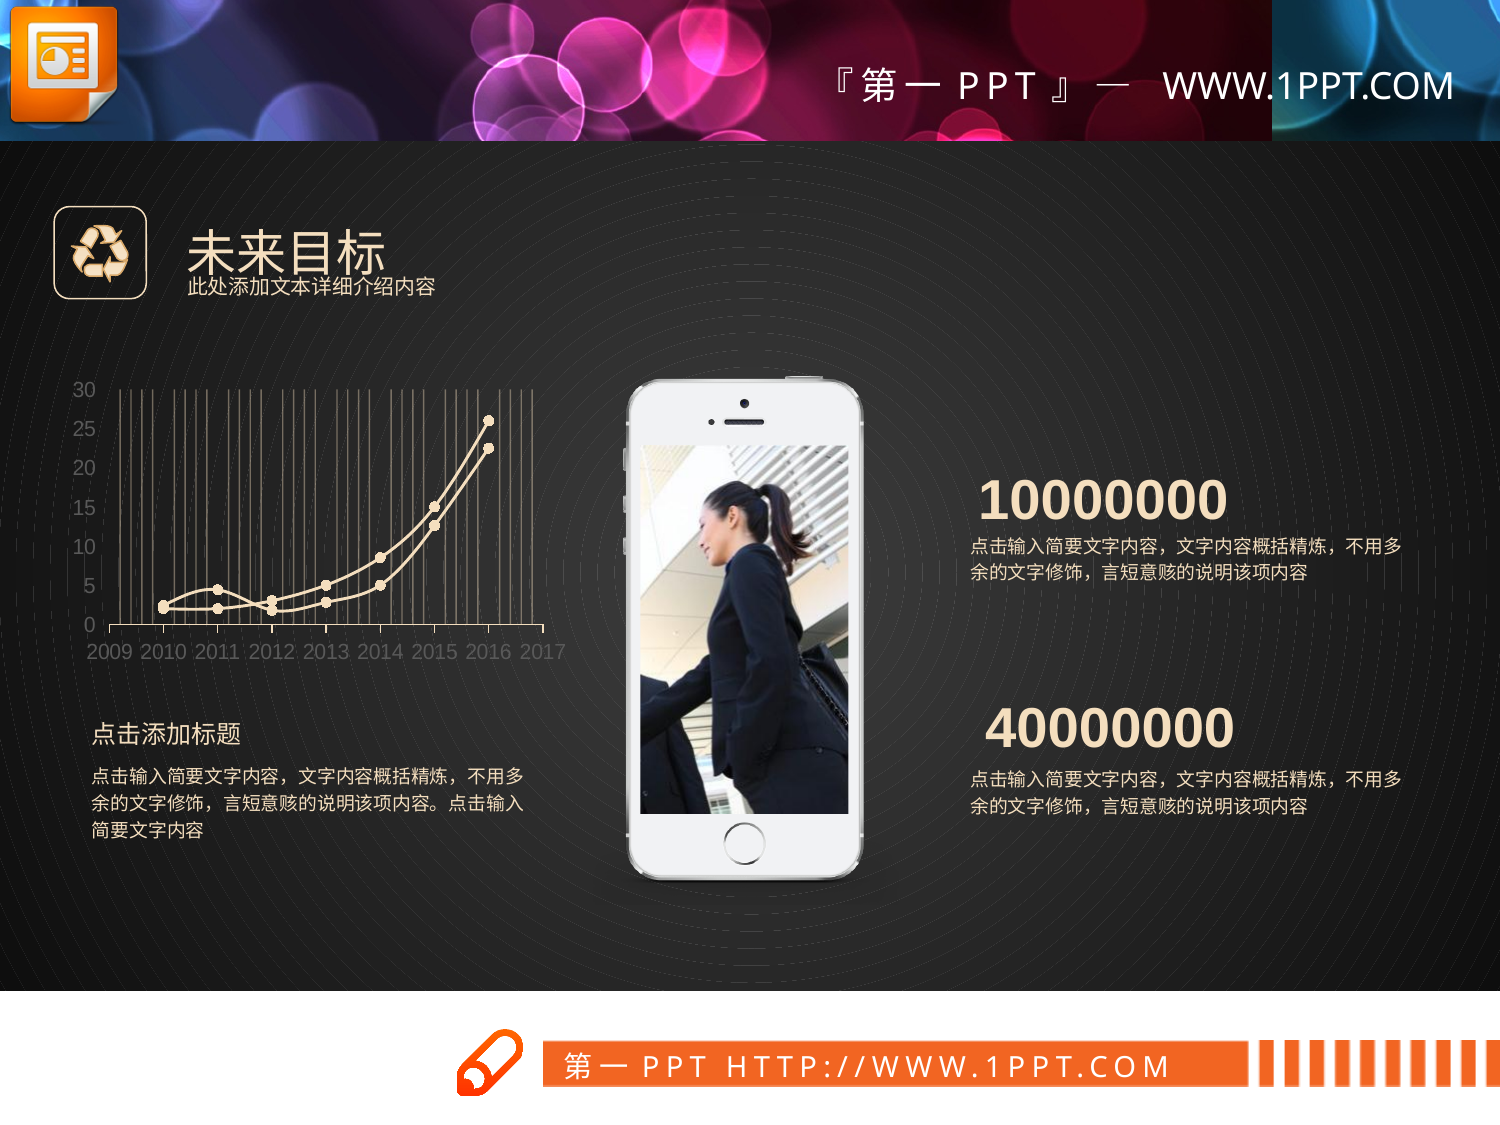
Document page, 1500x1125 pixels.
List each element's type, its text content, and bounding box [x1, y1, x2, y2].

text_box 此处添加文本详细介绍内容 [172, 261, 457, 304]
picture [589, 346, 899, 906]
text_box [72, 376, 567, 860]
text_box 未来目标 [171, 201, 526, 289]
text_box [53, 206, 147, 299]
picture [0, 0, 1500, 141]
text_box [962, 442, 1405, 841]
picture [543, 1040, 1500, 1087]
